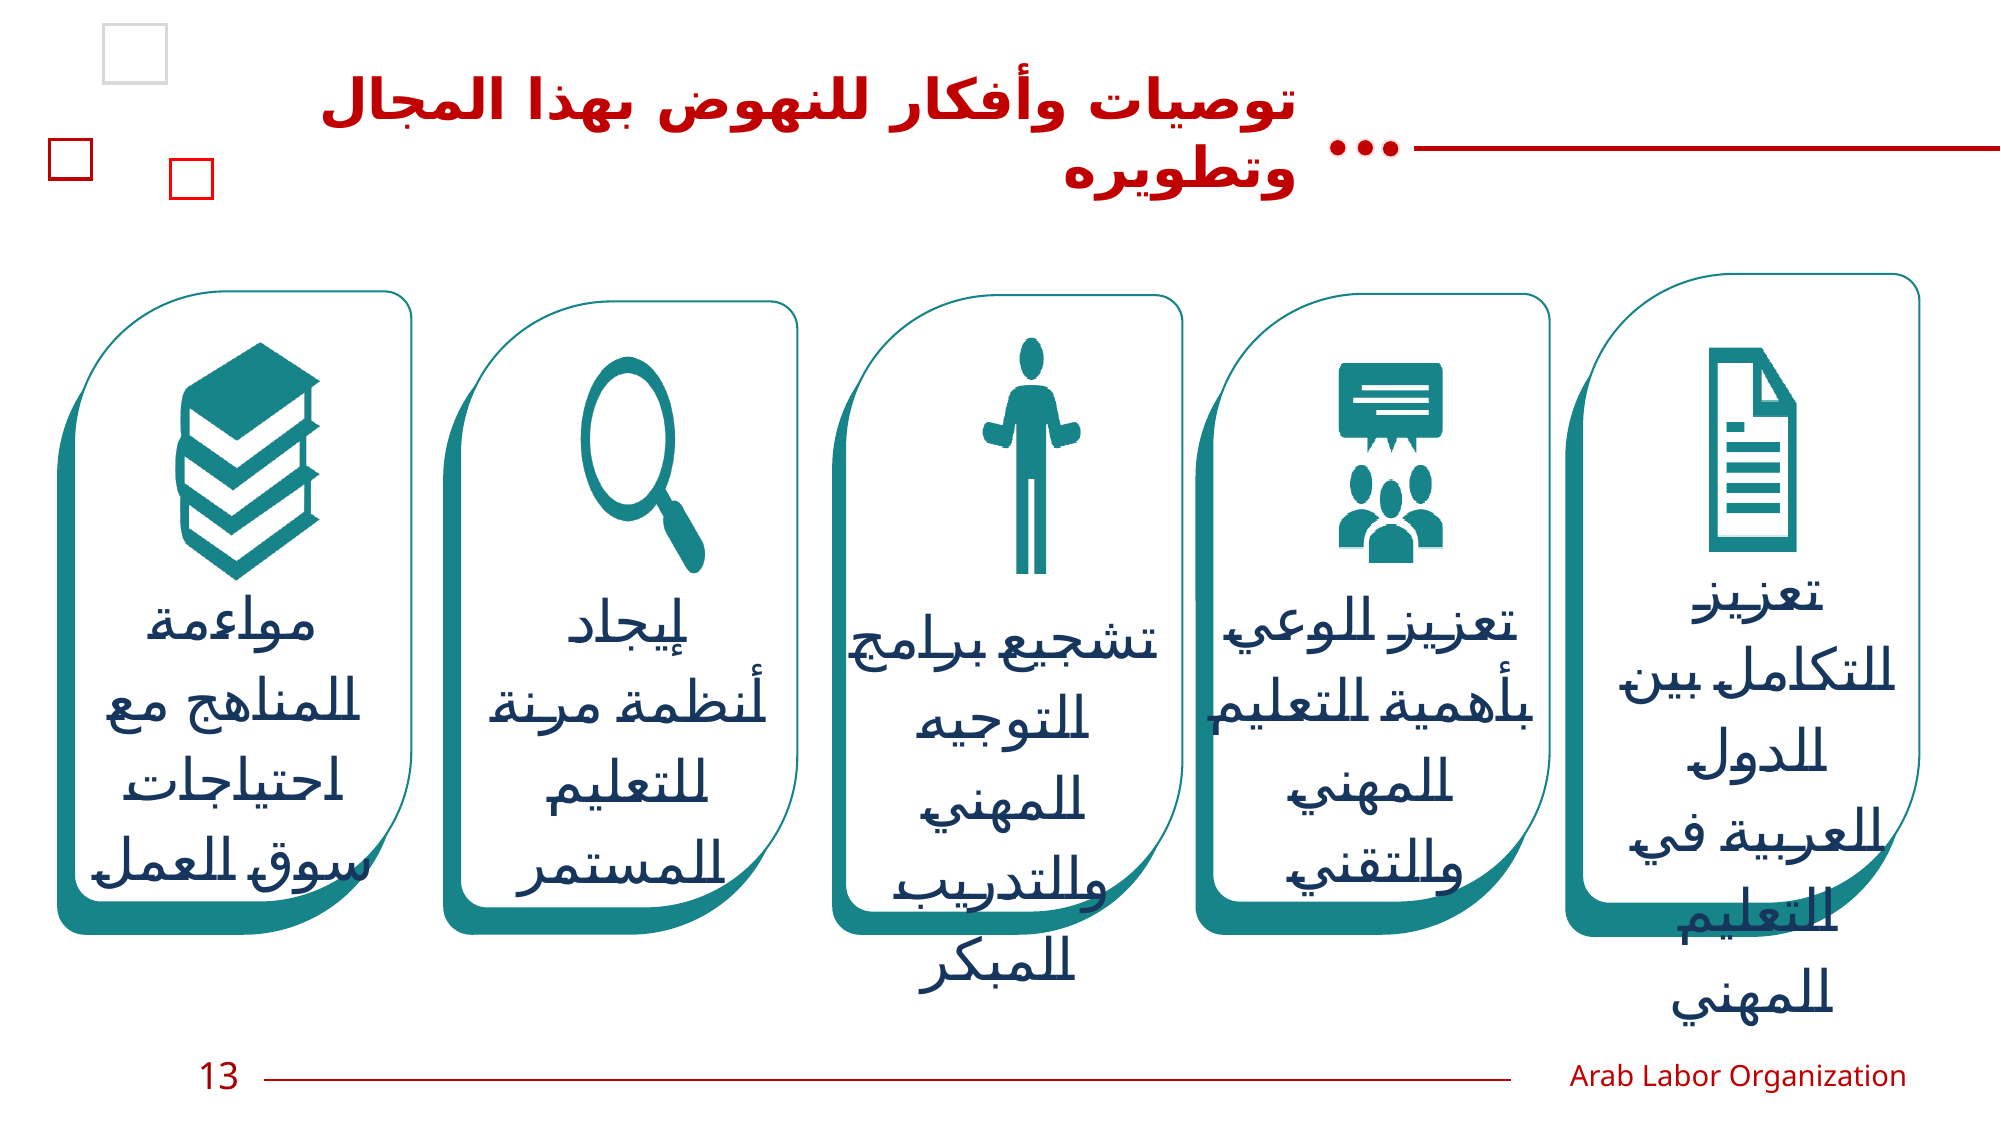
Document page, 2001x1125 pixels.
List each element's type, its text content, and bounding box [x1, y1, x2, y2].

text_box [48, 139, 92, 180]
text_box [58, 291, 412, 934]
text_box Arab Labor Organization [1425, 1049, 1923, 1100]
text_box 13 [143, 1044, 255, 1105]
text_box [444, 301, 798, 934]
text_box [103, 23, 168, 84]
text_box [815, 295, 1191, 934]
text_box [1380, 138, 1401, 159]
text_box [1566, 273, 1923, 936]
text_box [169, 158, 213, 200]
text_box [1327, 137, 1348, 158]
text_box [1355, 137, 1376, 158]
text_box توصيات وأفكار للنهوض بهذا المجال وتطويره [245, 57, 1314, 206]
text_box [1179, 293, 1562, 934]
